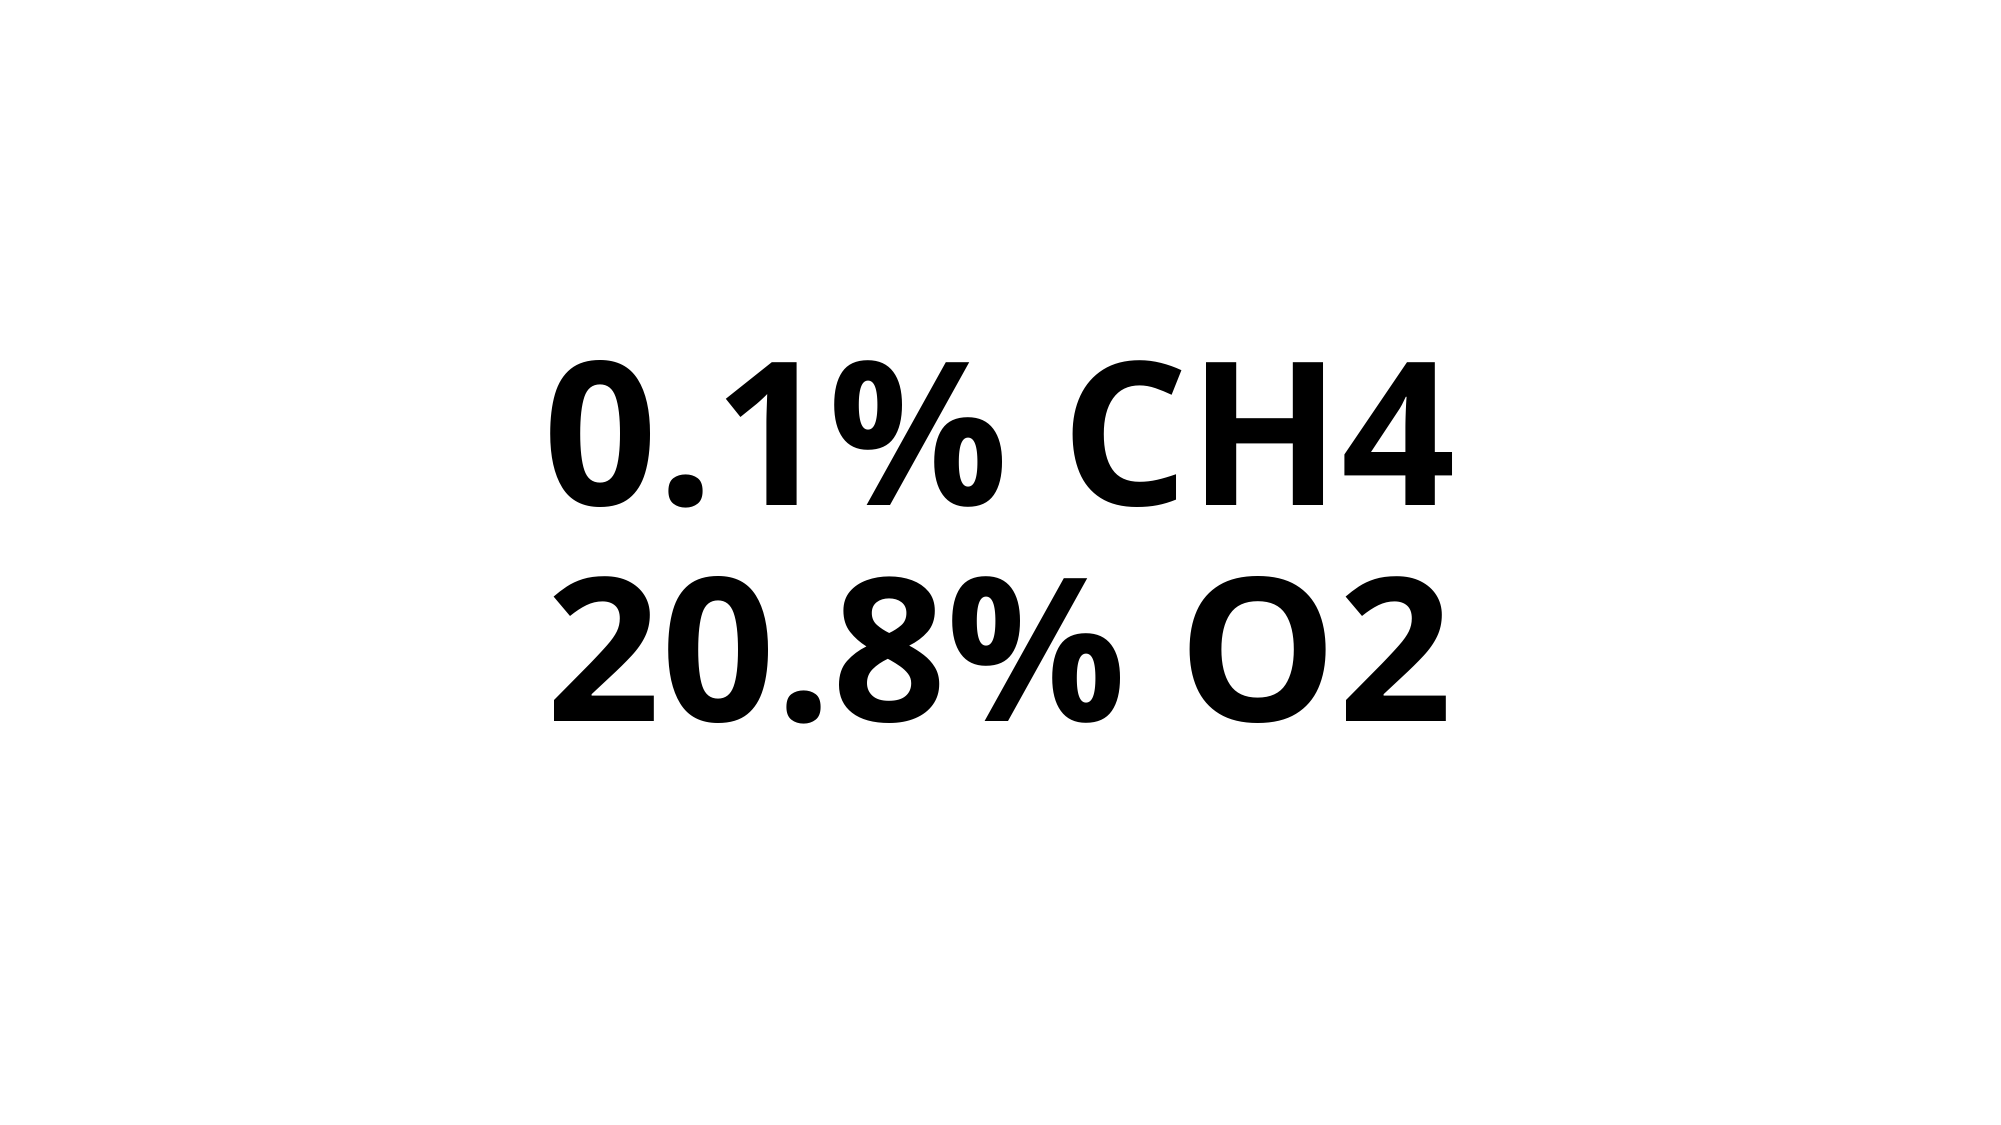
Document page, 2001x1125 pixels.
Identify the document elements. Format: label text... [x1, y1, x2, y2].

title 0.1% CH4 20.8% O2 [137, 59, 1863, 1038]
